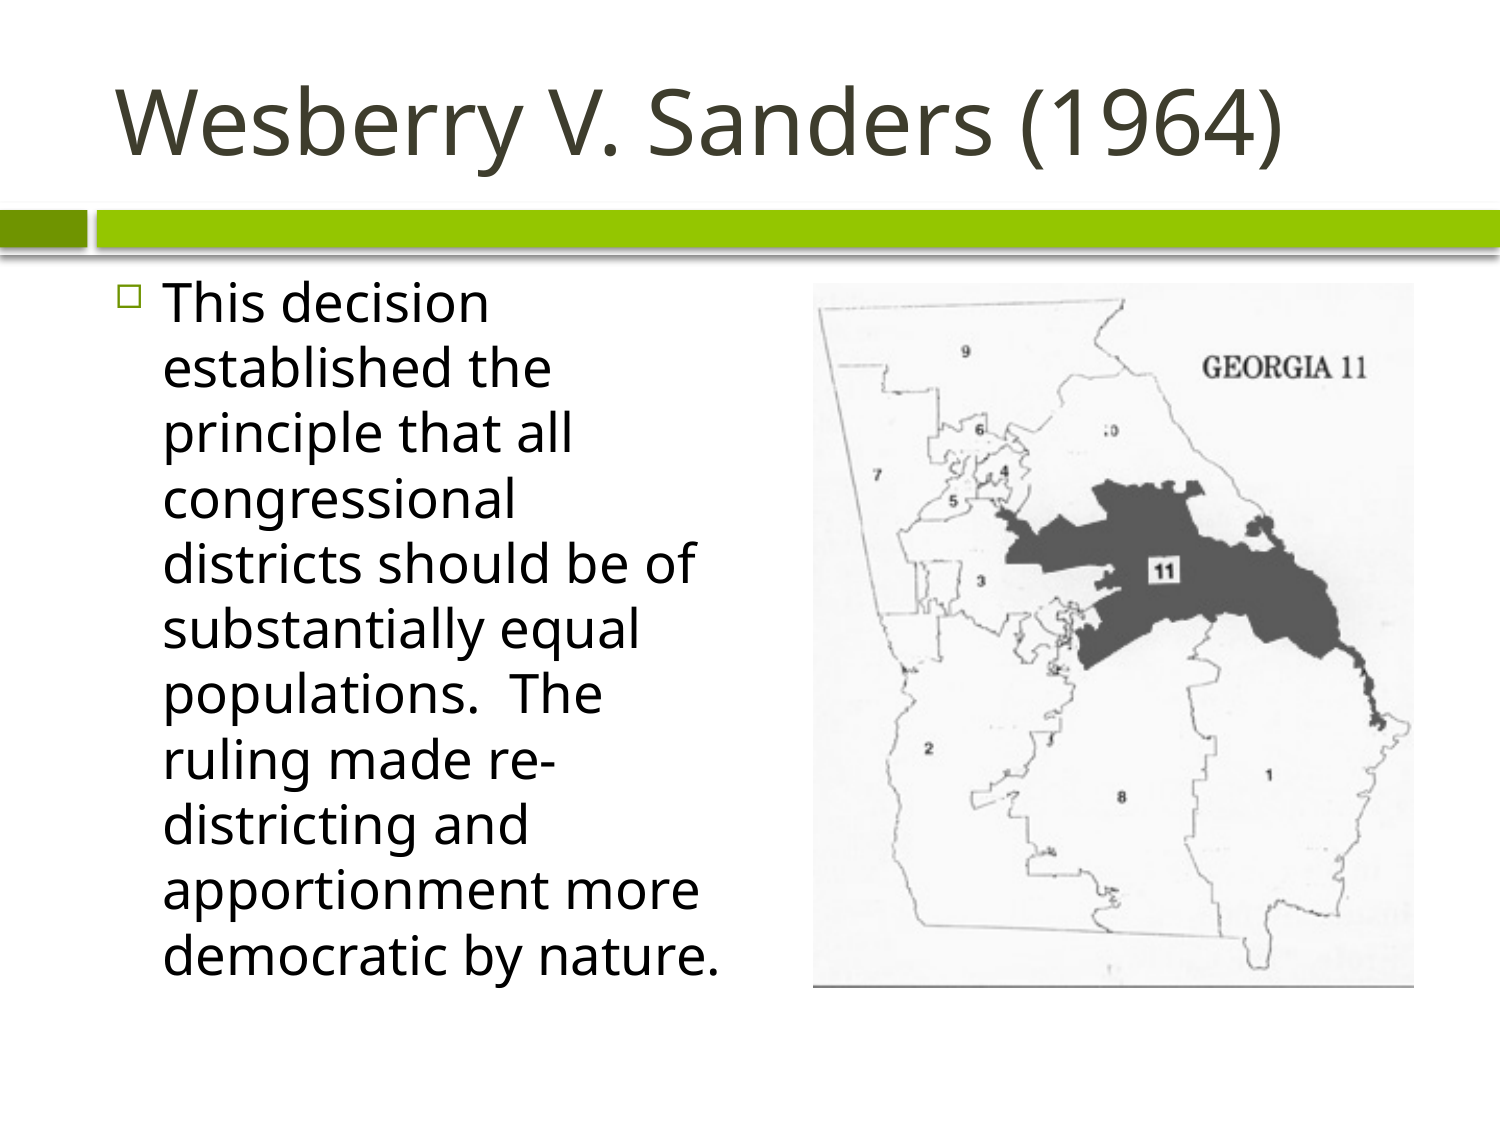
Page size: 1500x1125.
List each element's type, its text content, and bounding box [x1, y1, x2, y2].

title Wesberry V. Sanders (1964) [99, 37, 1438, 200]
list This decision established the principle that all congressional districts should be of substantially equal populations. The ruling made re-districting and apportionment more democratic by nature. [99, 260, 738, 1011]
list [813, 283, 1414, 988]
